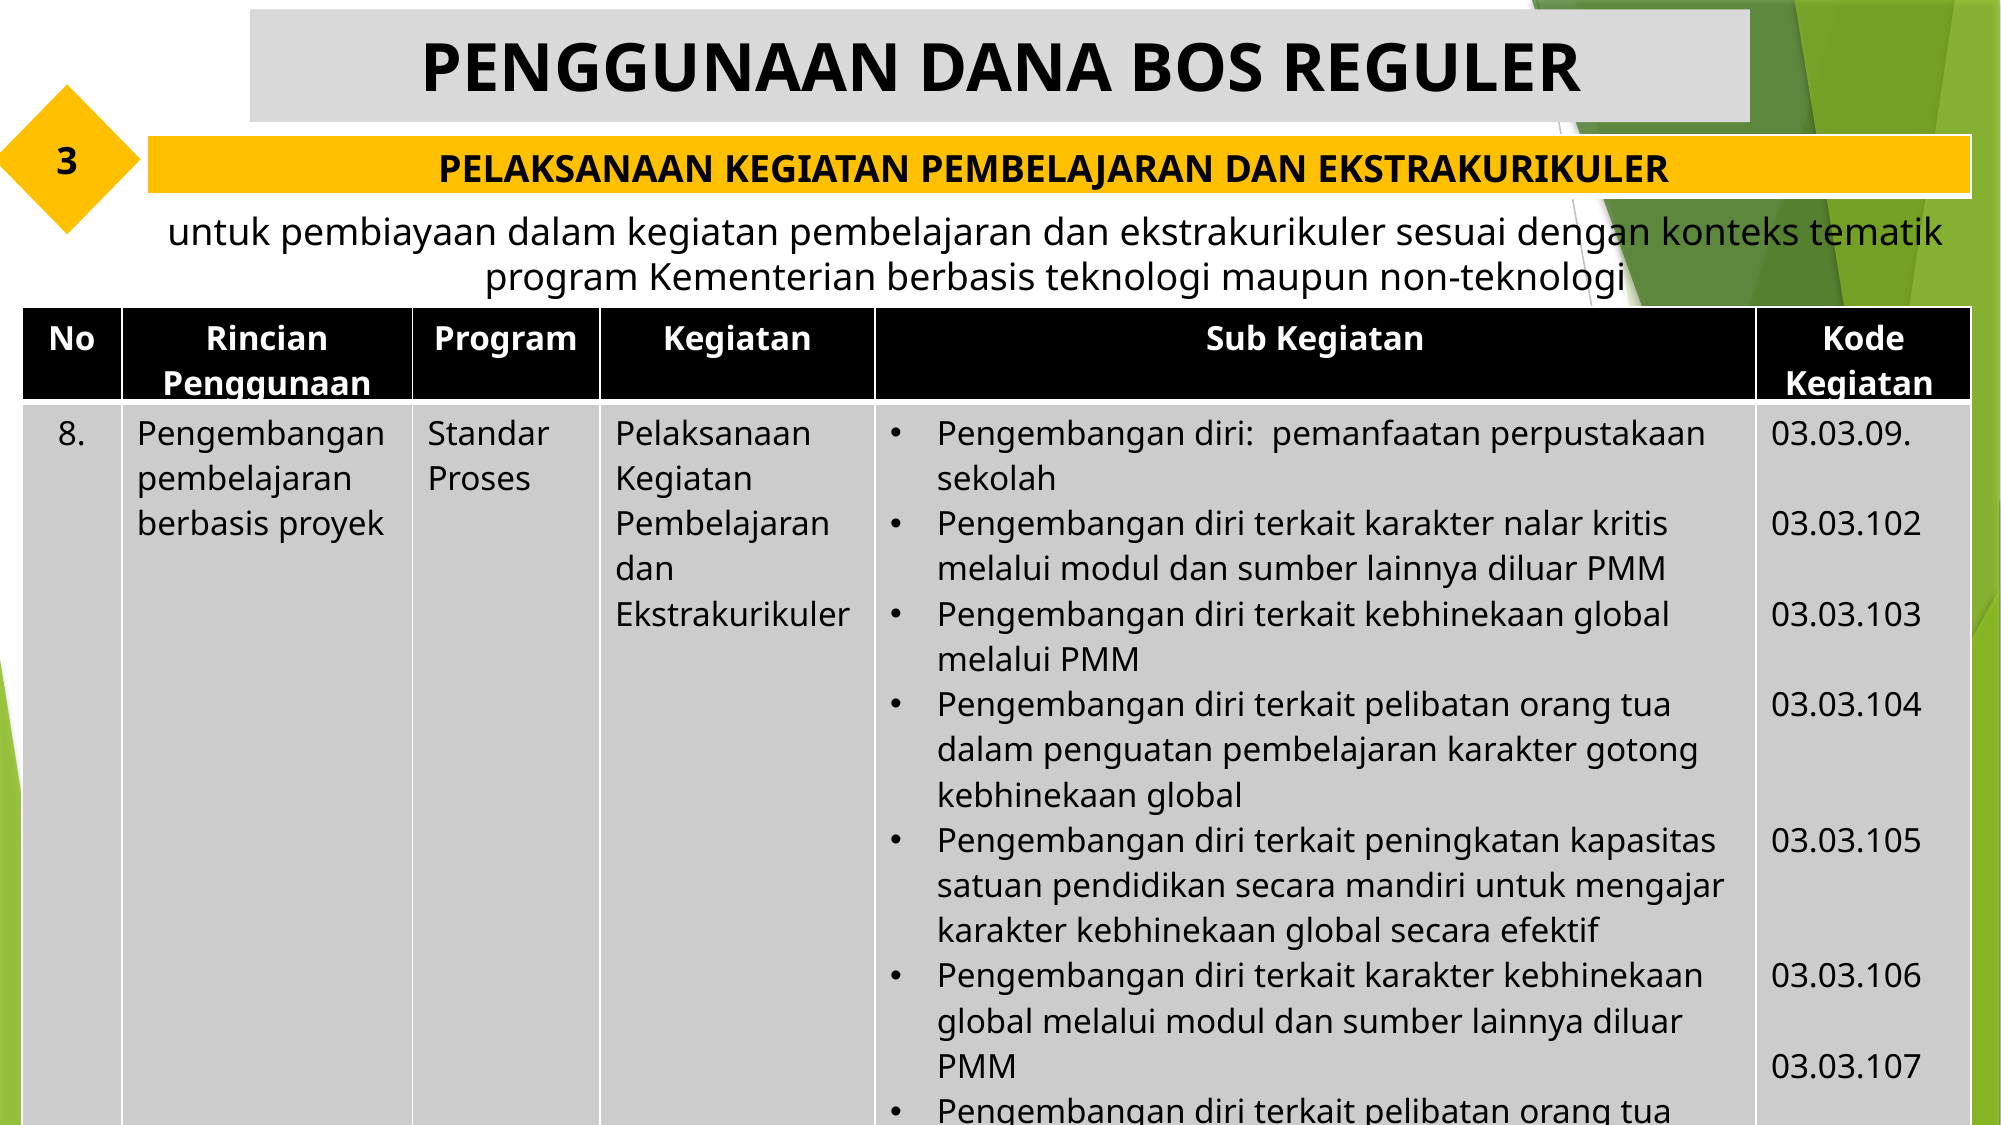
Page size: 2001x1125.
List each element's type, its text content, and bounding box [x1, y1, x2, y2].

text_box PENGGUNAAN DANA BOS REGULER [252, 17, 1750, 113]
table_cell 03.03.09. 03.03.102 03.03.103 03.03.104 03.03.105 03.03.106 03.03.107 [1757, 405, 1970, 1125]
table_cell Standar Proses [413, 405, 599, 1125]
table_cell Pengembangan diri: pemanfaatan perpustakaan sekolah Pengembangan diri terkait karakter nalar kritis melalui modul dan sumber lainnya diluar PMM Pengembangan diri terkait kebhinekaan global melalui PMM Pengembangan diri terkait pelibatan orang tua dalam penguatan pembelajaran karakter gotong kebhinekaan global Pengembangan diri terkait peningkatan kapasitas satuan pendidikan secara mandiri untuk mengajar karakter kebhinekaan global secara efektif Pengembangan diri terkait karakter kebhinekaan global melalui modul dan sumber lainnya diluar PMM Pengembangan diri terkait pelibatan orang tua dalam penguatan pembelajaran karakter kemandirian [876, 405, 1755, 1125]
table_cell Pelaksanaan Kegiatan Pembelajaran dan Ekstrakurikuler [601, 405, 874, 1125]
table_header Kegiatan [601, 308, 874, 399]
table_header PELAKSANAAN KEGIATAN PEMBELAJARAN DAN EKSTRAKURIKULER [148, 136, 1970, 193]
text_box untuk pembiayaan dalam kegiatan pembelajaran dan ekstrakurikuler sesuai dengan konteks tematik program Kementerian berbasis teknologi maupun non-teknologi [140, 200, 1972, 306]
text_box 3 [0, 82, 142, 236]
table_header No [23, 308, 121, 399]
table_header Program [413, 308, 599, 399]
table_header Kode Kegiatan [1757, 308, 1970, 399]
table_header Sub Kegiatan [876, 308, 1755, 399]
table_cell Pengembangan pembelajaran berbasis proyek [123, 405, 412, 1125]
table_cell 8. [23, 405, 121, 1125]
table_header Rincian Penggunaan [123, 308, 412, 399]
text_box [248, 8, 1751, 124]
